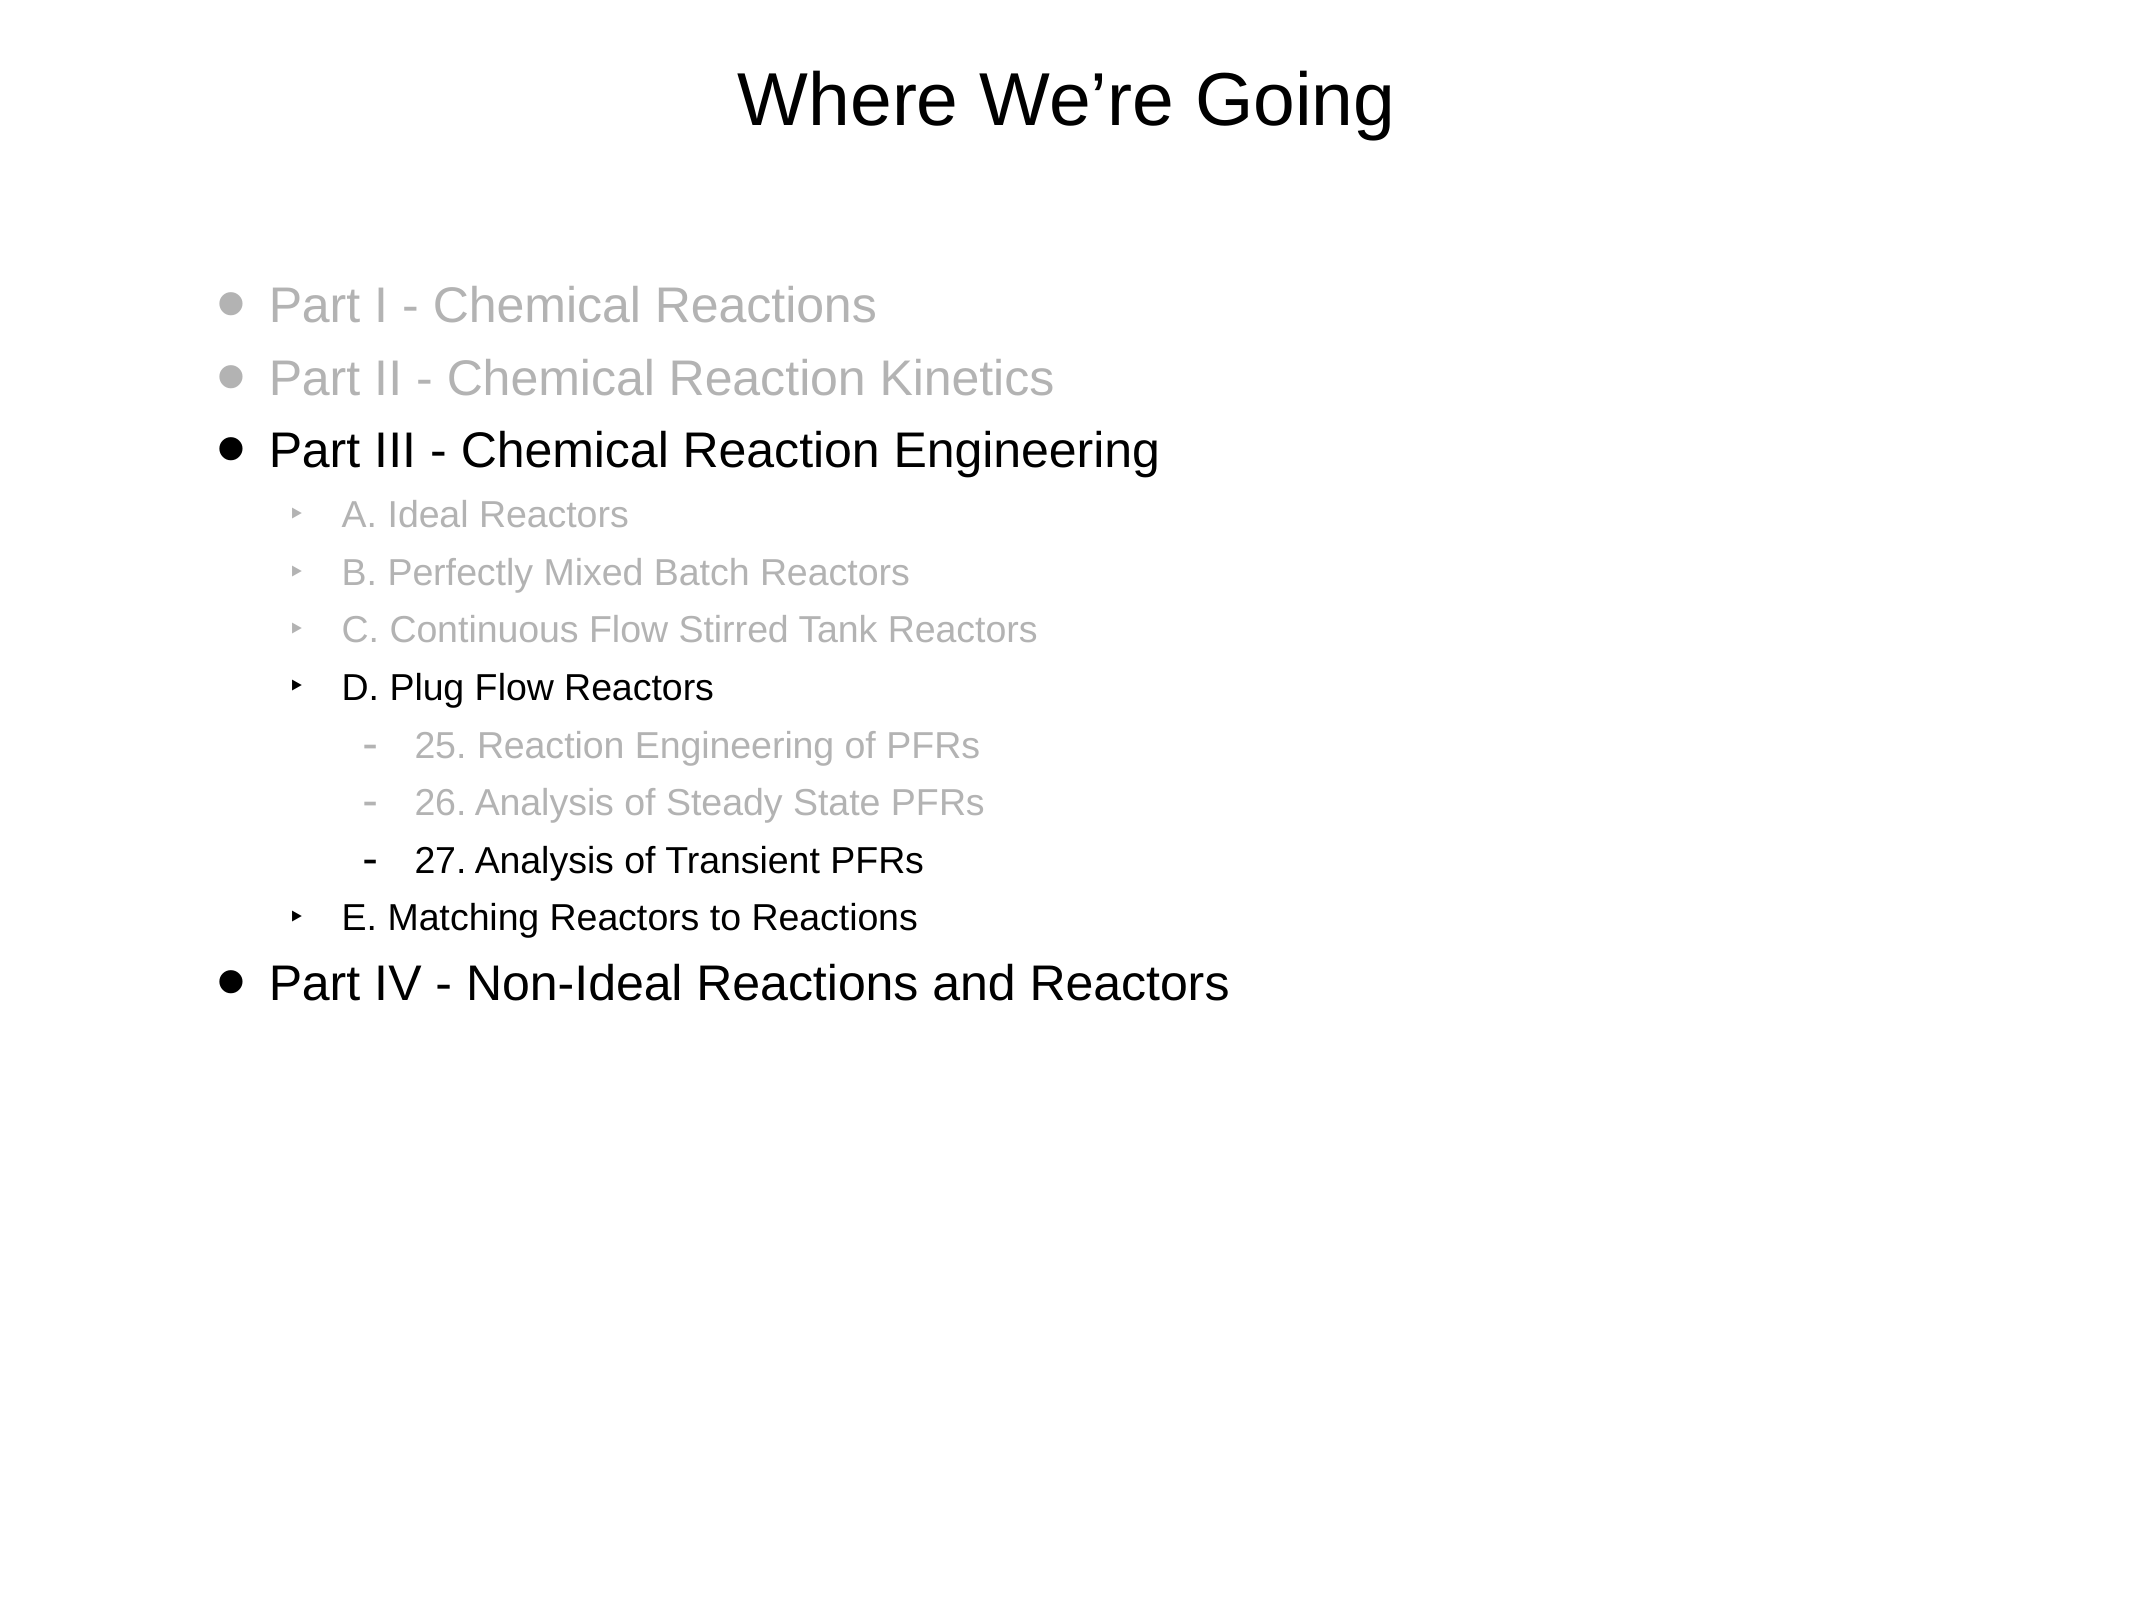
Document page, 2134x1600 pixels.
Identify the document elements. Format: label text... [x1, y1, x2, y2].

list Part I - Chemical Reactions Part II - Chemical Reaction Kinetics Part III - Chemical Reaction Engineering A. Ideal Reactors B. Perfectly Mixed Batch Reactors C. Continuous Flow Stirred Tank Reactors D. Plug Flow Reactors 25. Reaction Engineering of PFRs 26. Analysis of Steady State PFRs 27. Analysis of Transient PFRs E. Matching Reactors to Reactions Part IV - Non-Ideal Reactions and Reactors [208, 264, 1925, 1463]
title Where We’re Going [208, 41, 1925, 250]
